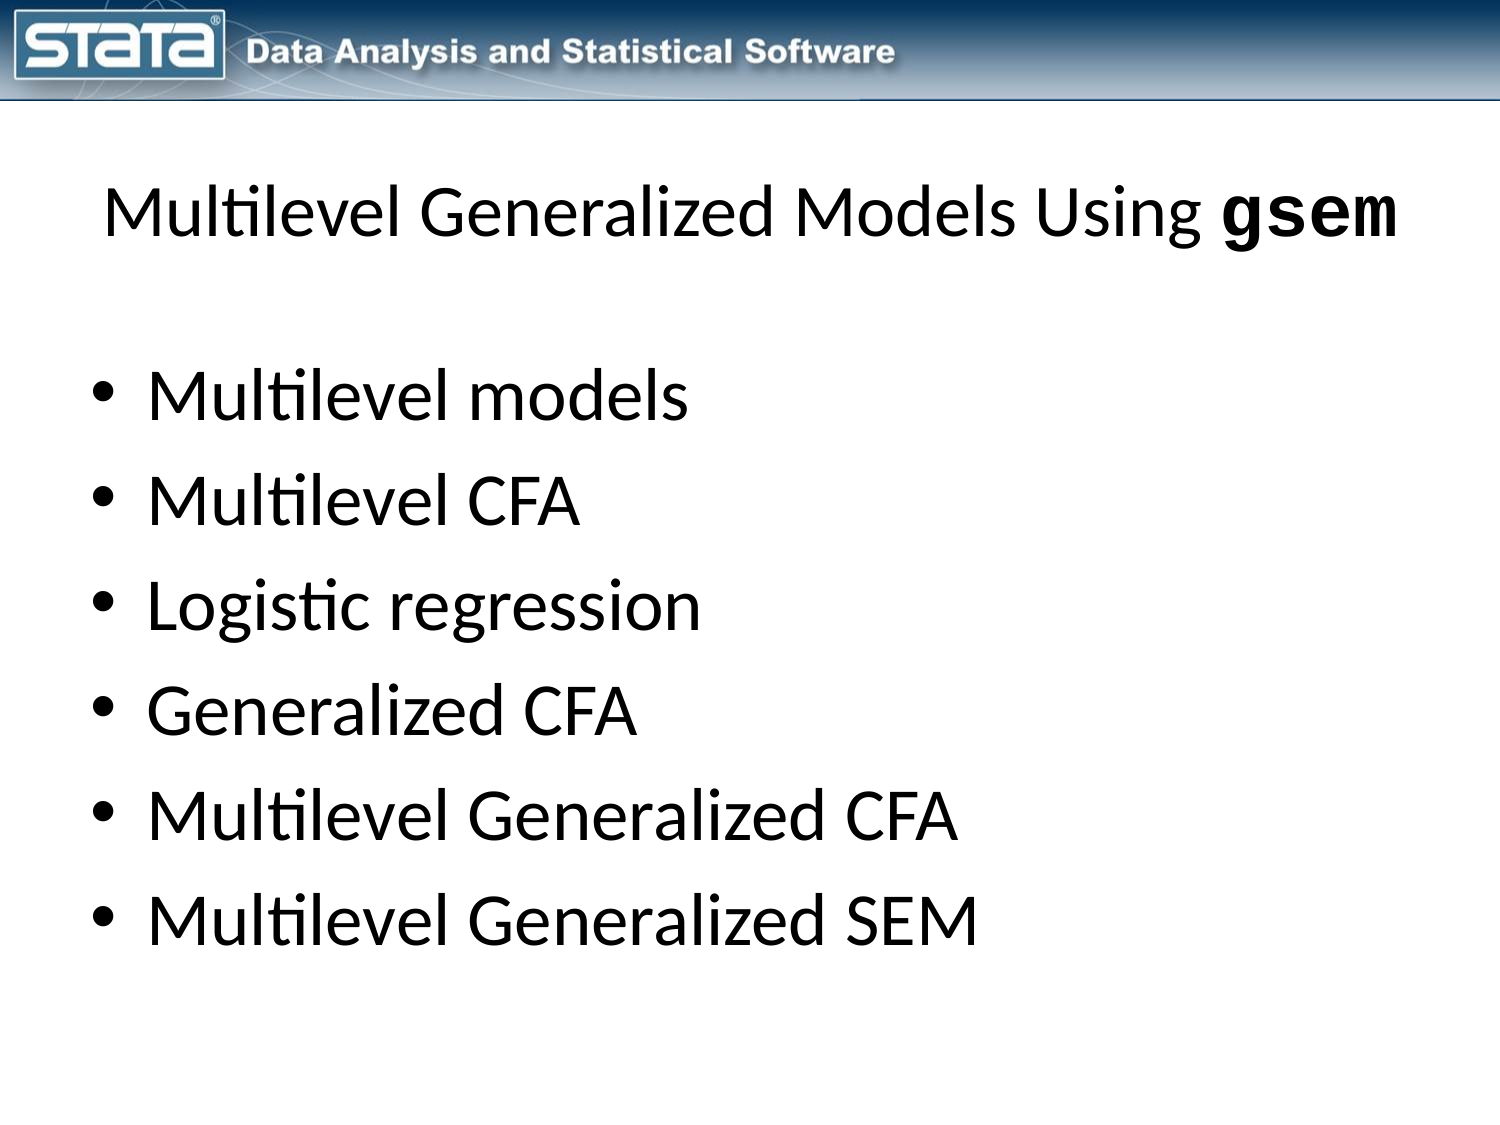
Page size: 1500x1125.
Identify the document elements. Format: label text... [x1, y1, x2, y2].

title Multilevel Generalized Models Using gsem [0, 125, 1500, 288]
picture [0, 0, 1500, 101]
list Multilevel models Multilevel CFA Logistic regression Generalized CFA Multilevel Generalized CFA Multilevel Generalized SEM [75, 337, 1425, 1003]
